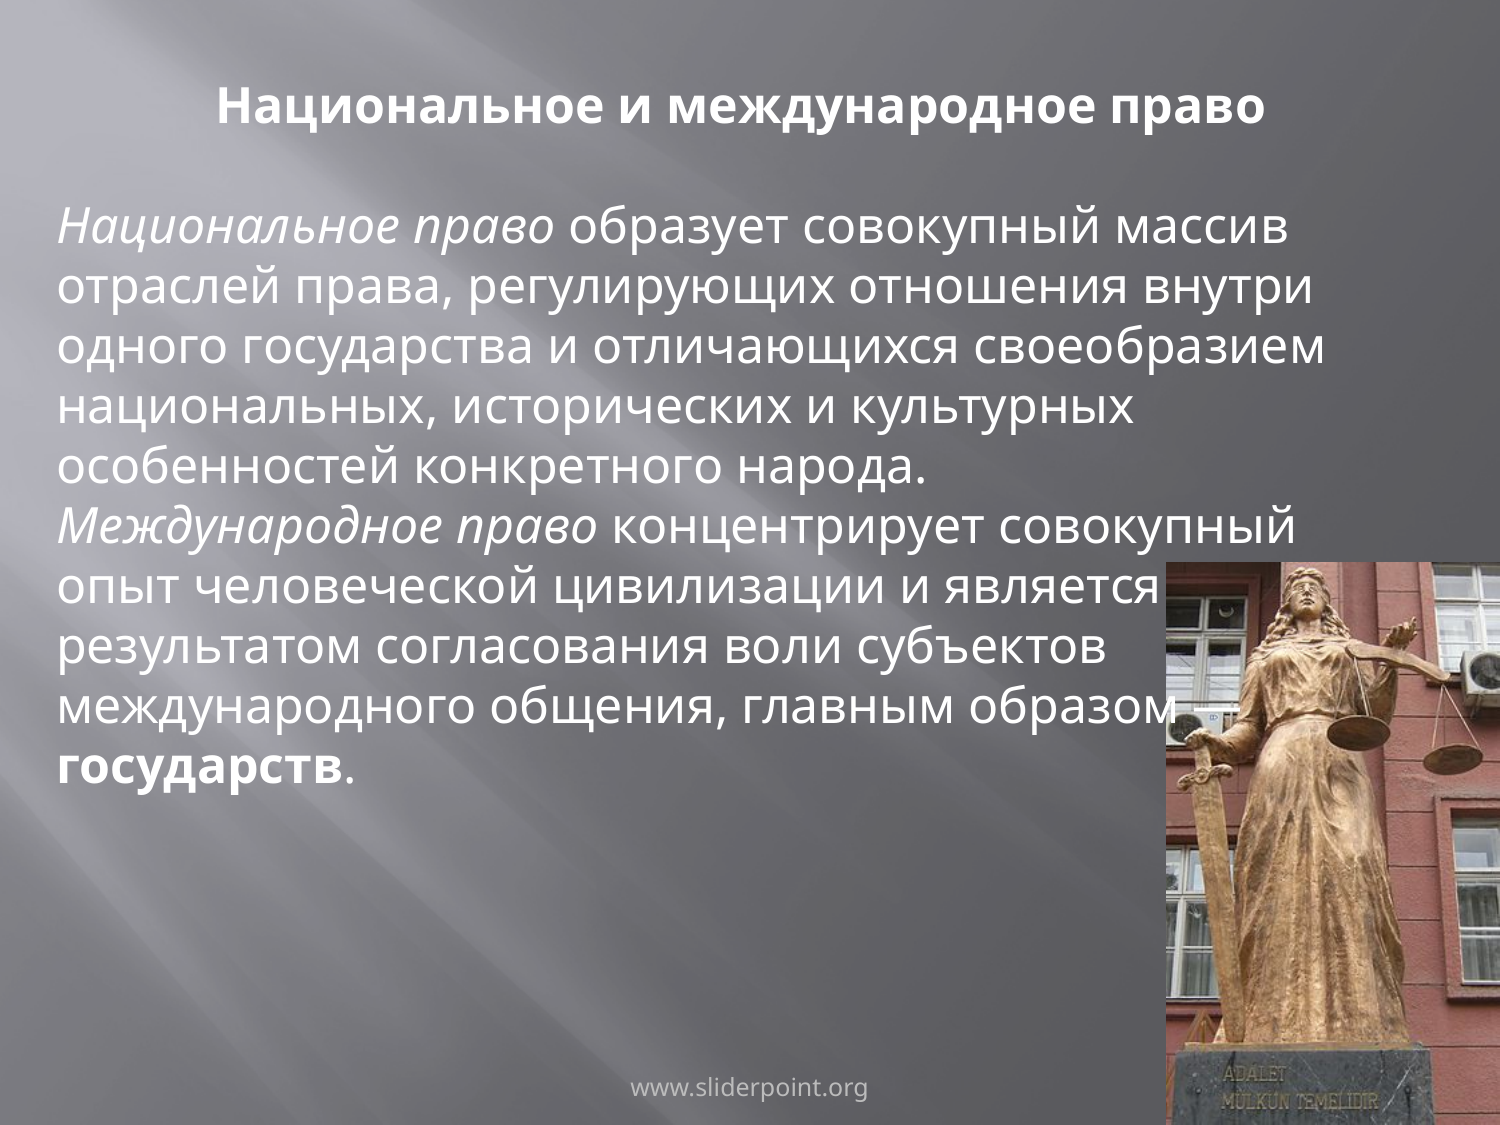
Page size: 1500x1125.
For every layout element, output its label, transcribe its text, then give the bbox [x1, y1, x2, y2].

picture [1166, 562, 1500, 1125]
text_box Национальное и международное право Национальное право образует совокупный массив отраслей права, регулирующих отношения внутри одного государства и отличающихся своеобразием национальных, исторических и культурных особенностей конкретного народа. Международное право концентрирует совокупный опыт человеческой цивилизации и является результатом согласования воли субъектов международного общения, главным образом —государств. [41, 66, 1442, 862]
footer www.sliderpoint.org [512, 1052, 988, 1113]
